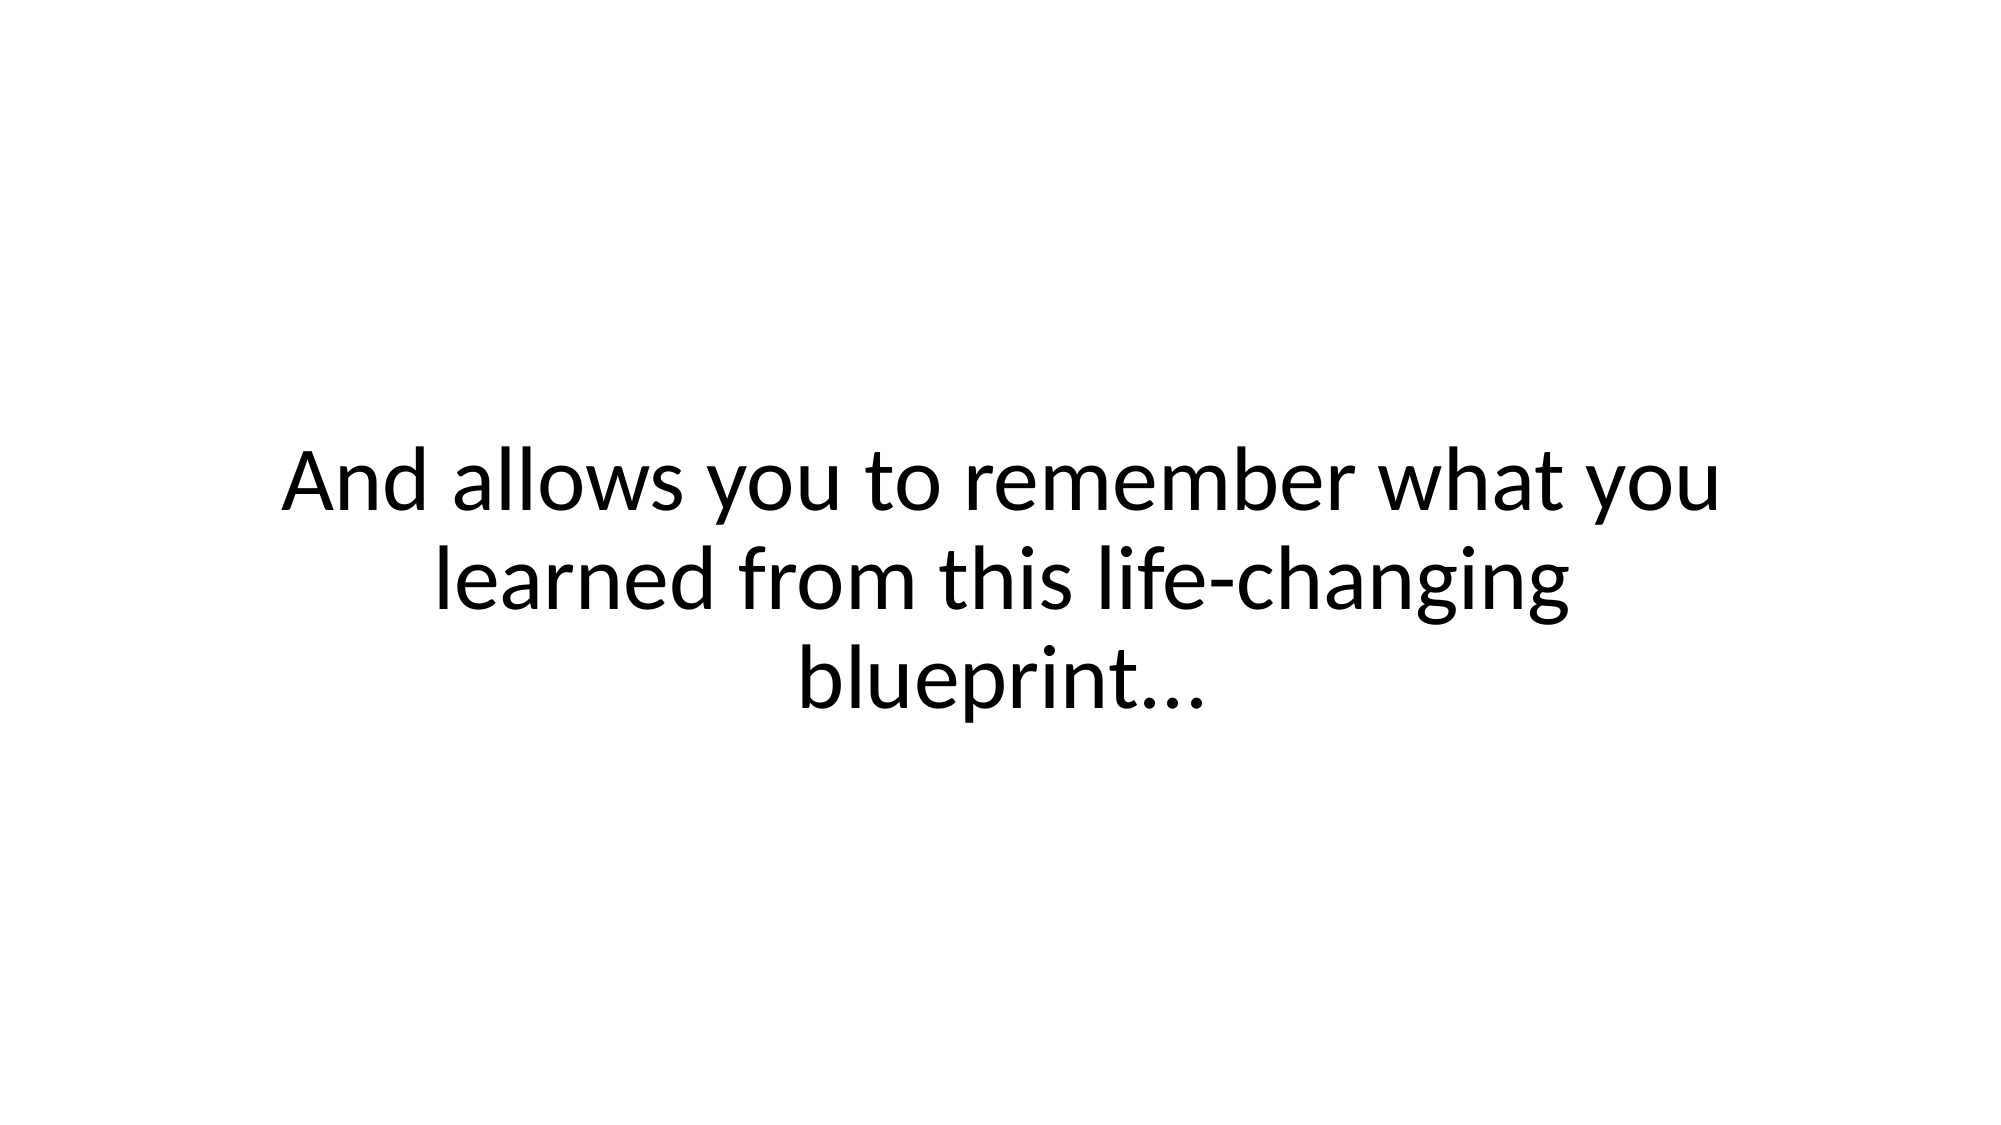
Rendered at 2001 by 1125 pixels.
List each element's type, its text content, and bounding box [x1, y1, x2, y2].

list And allows you to remember what you learned from this life-changing blueprint... [205, 424, 1801, 902]
